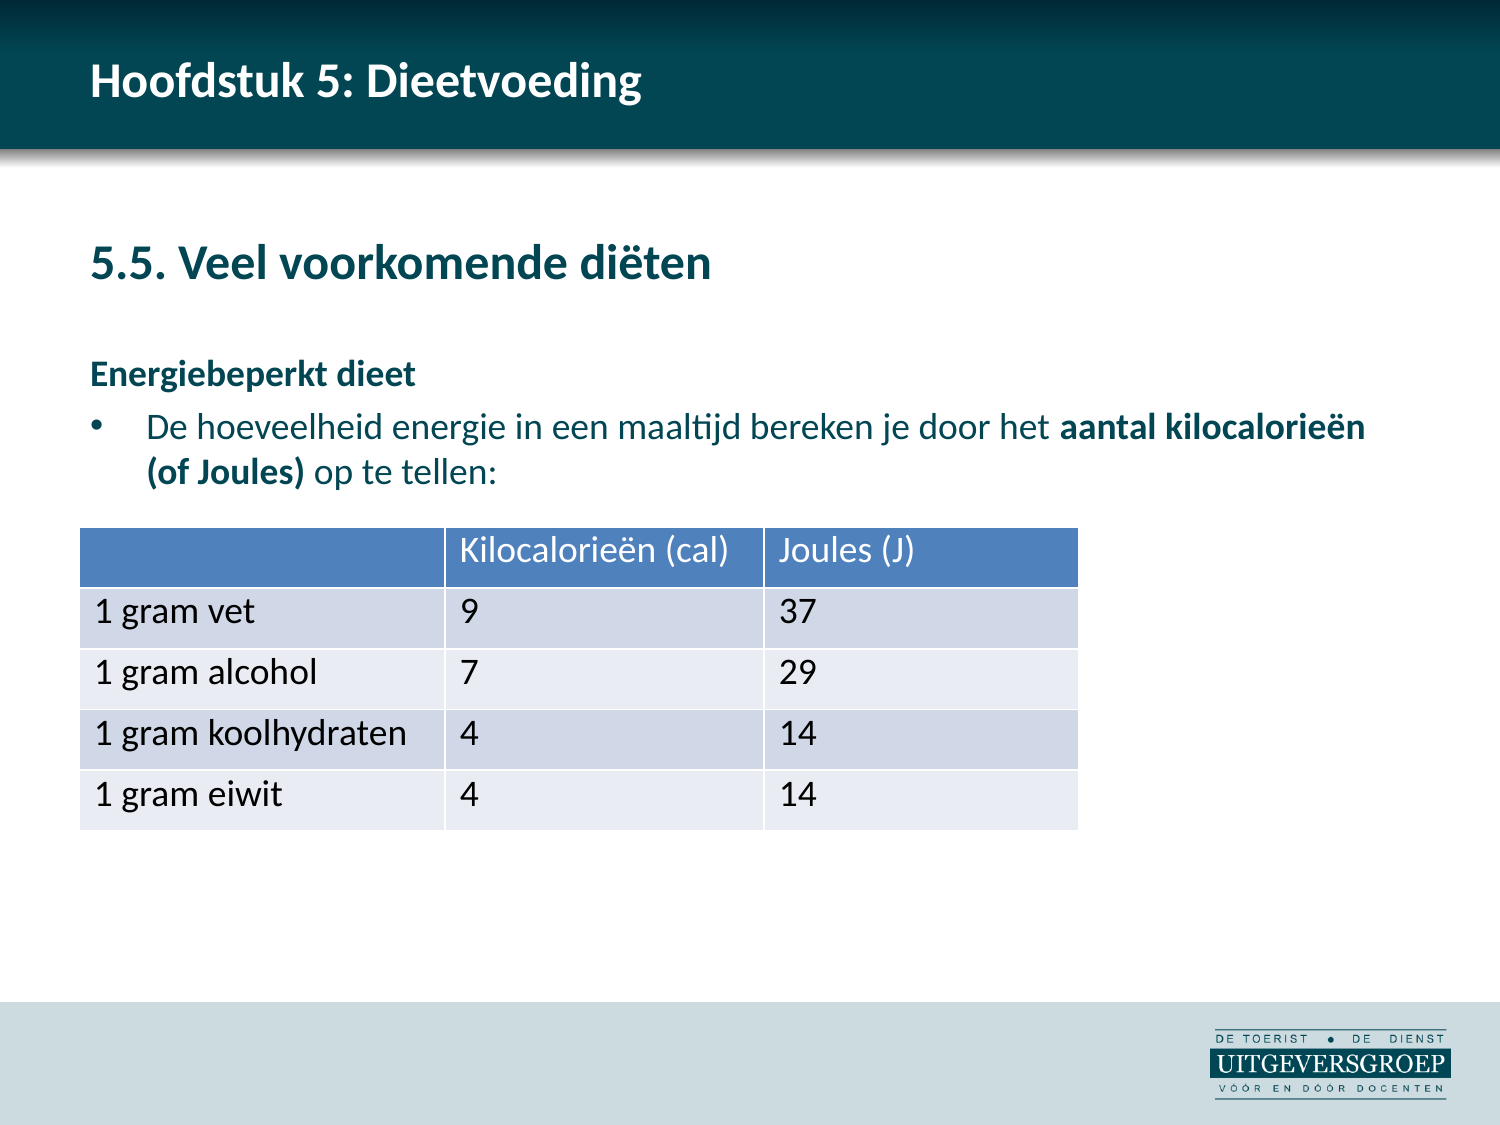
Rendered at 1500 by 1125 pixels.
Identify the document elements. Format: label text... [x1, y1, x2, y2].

table_cell 7 [446, 650, 763, 709]
table_cell 4 [446, 771, 763, 830]
title Hoofdstuk 5: Dieetvoeding [75, 0, 1425, 172]
picture [1210, 1021, 1451, 1106]
table_cell 4 [446, 710, 763, 769]
table_cell 9 [446, 589, 763, 648]
table_cell 1 gram vet [80, 589, 444, 648]
list 5.5. Veel voorkomende diëten Energiebeperkt dieet De hoeveelheid energie in een maaltijd bereken je door het aantal kilocalorieën (of Joules) op te tellen: [75, 221, 1425, 965]
table_cell 29 [765, 650, 1078, 709]
table_cell 37 [765, 589, 1078, 648]
table_cell 1 gram alcohol [80, 650, 444, 709]
table_cell 14 [765, 771, 1078, 830]
table_header [80, 528, 444, 587]
table_cell 14 [765, 710, 1078, 769]
table_cell 1 gram eiwit [80, 771, 444, 830]
table_header Kilocalorieën (cal) [446, 528, 763, 587]
table_cell 1 gram koolhydraten [80, 710, 444, 769]
table_header Joules (J) [765, 528, 1078, 587]
